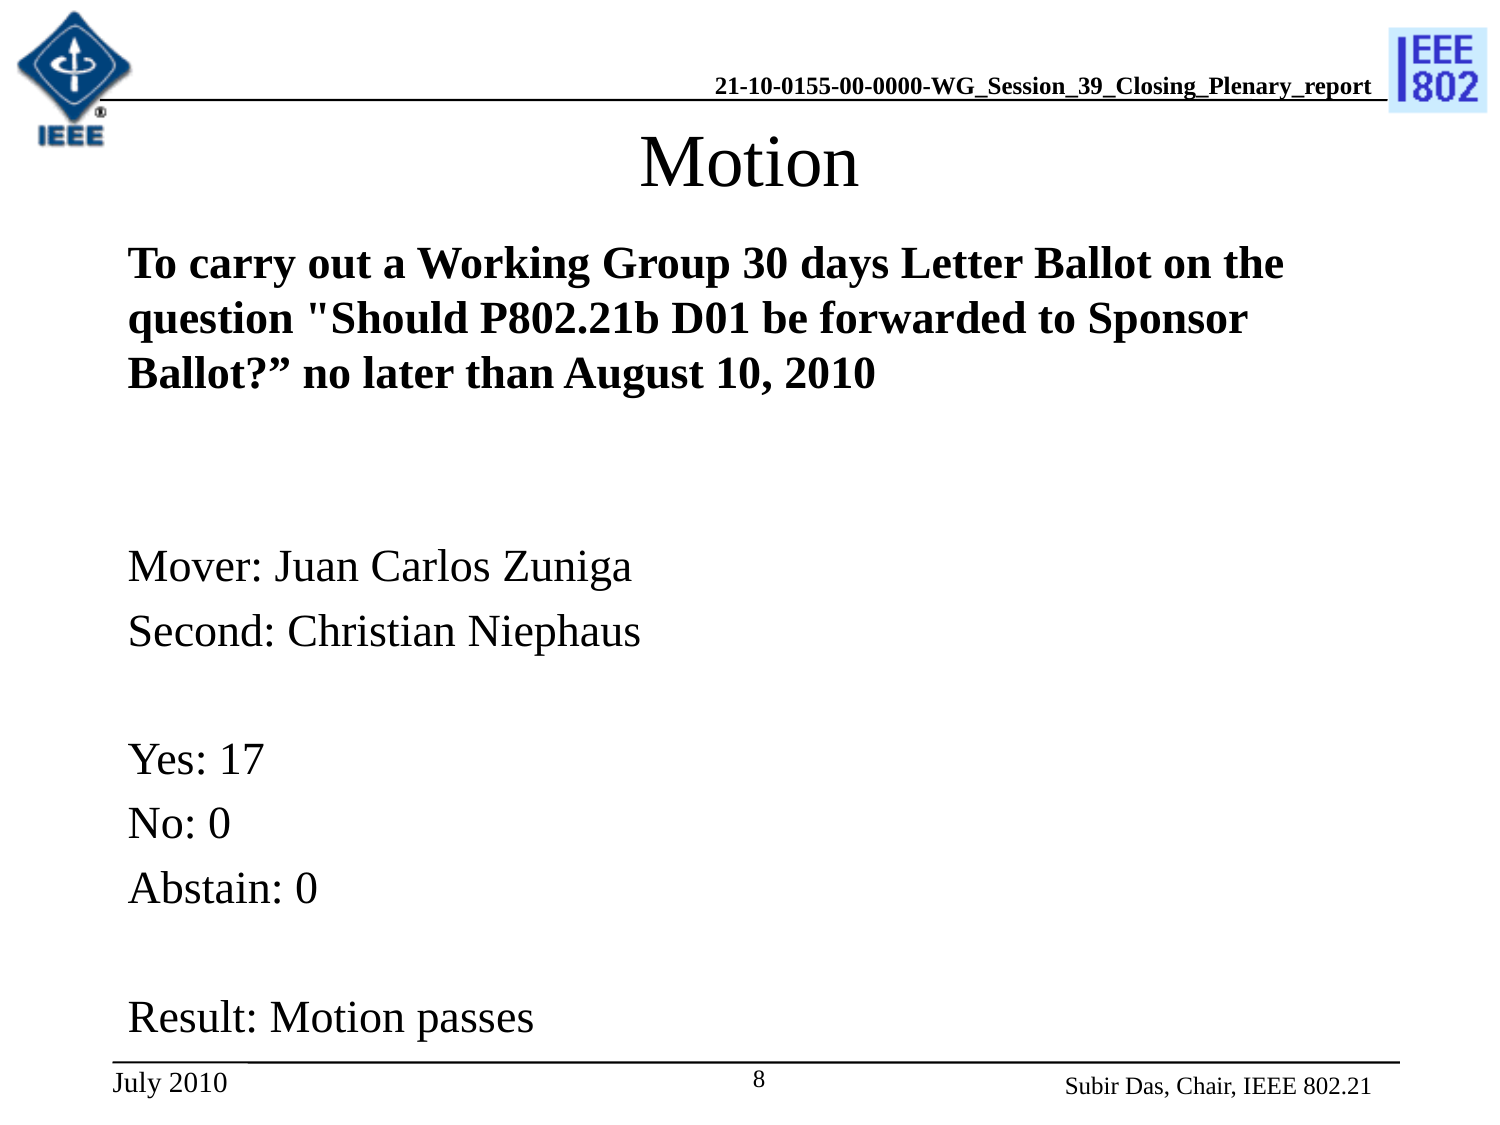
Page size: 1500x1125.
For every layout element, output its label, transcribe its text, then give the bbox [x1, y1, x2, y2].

slide_number 8 [746, 1061, 766, 1093]
title Motion [112, 87, 1388, 224]
picture [12, 9, 137, 150]
subtitle To carry out a Working Group 30 days Letter Ballot on the question "Should P802.21b D01 be forwarded to Sponsor Ballot?” no later than August 10, 2010 Mover: Juan Carlos Zuniga Second: Christian Niephaus Yes: 17 No: 0 Abstain: 0 Result: Motion passes [112, 224, 1388, 1051]
picture [1374, 9, 1499, 138]
text_box Subir Das, Chair, IEEE 802.21 [1049, 1062, 1413, 1125]
